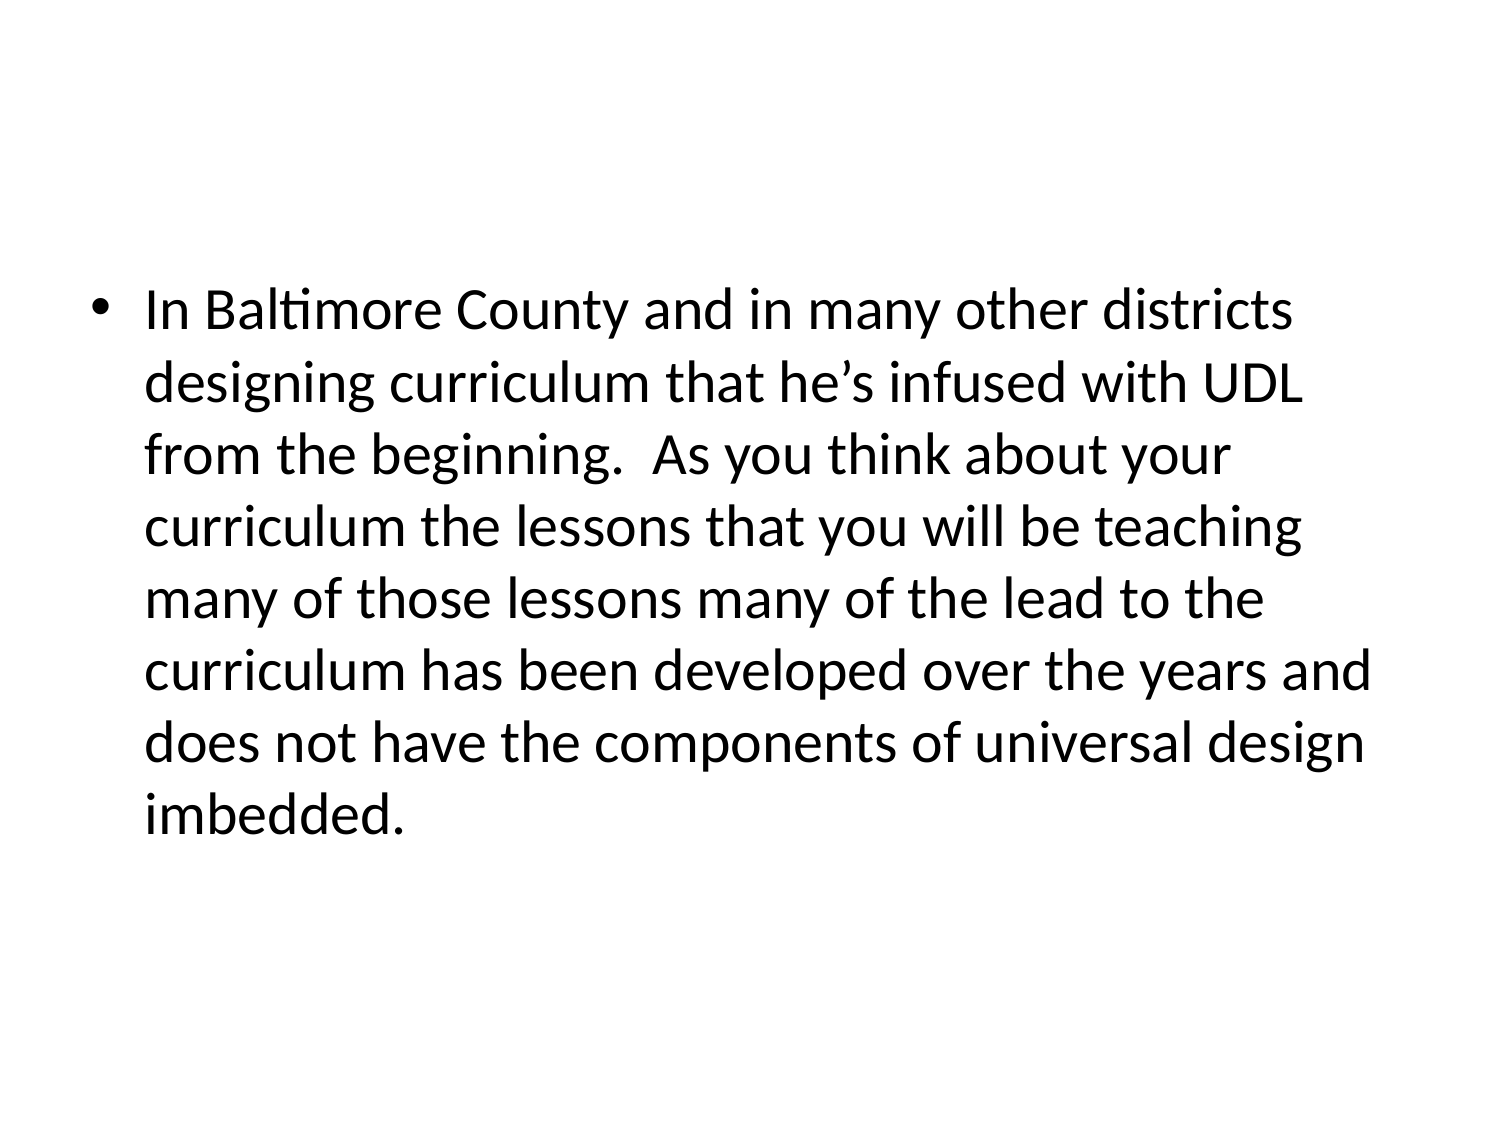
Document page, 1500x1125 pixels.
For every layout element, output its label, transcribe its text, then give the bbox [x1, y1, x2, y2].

list In Baltimore County and in many other districts designing curriculum that he’s infused with UDL from the beginning. As you think about your curriculum the lessons that you will be teaching many of those lessons many of the lead to the curriculum has been developed over the years and does not have the components of universal design imbedded. [75, 262, 1425, 1005]
